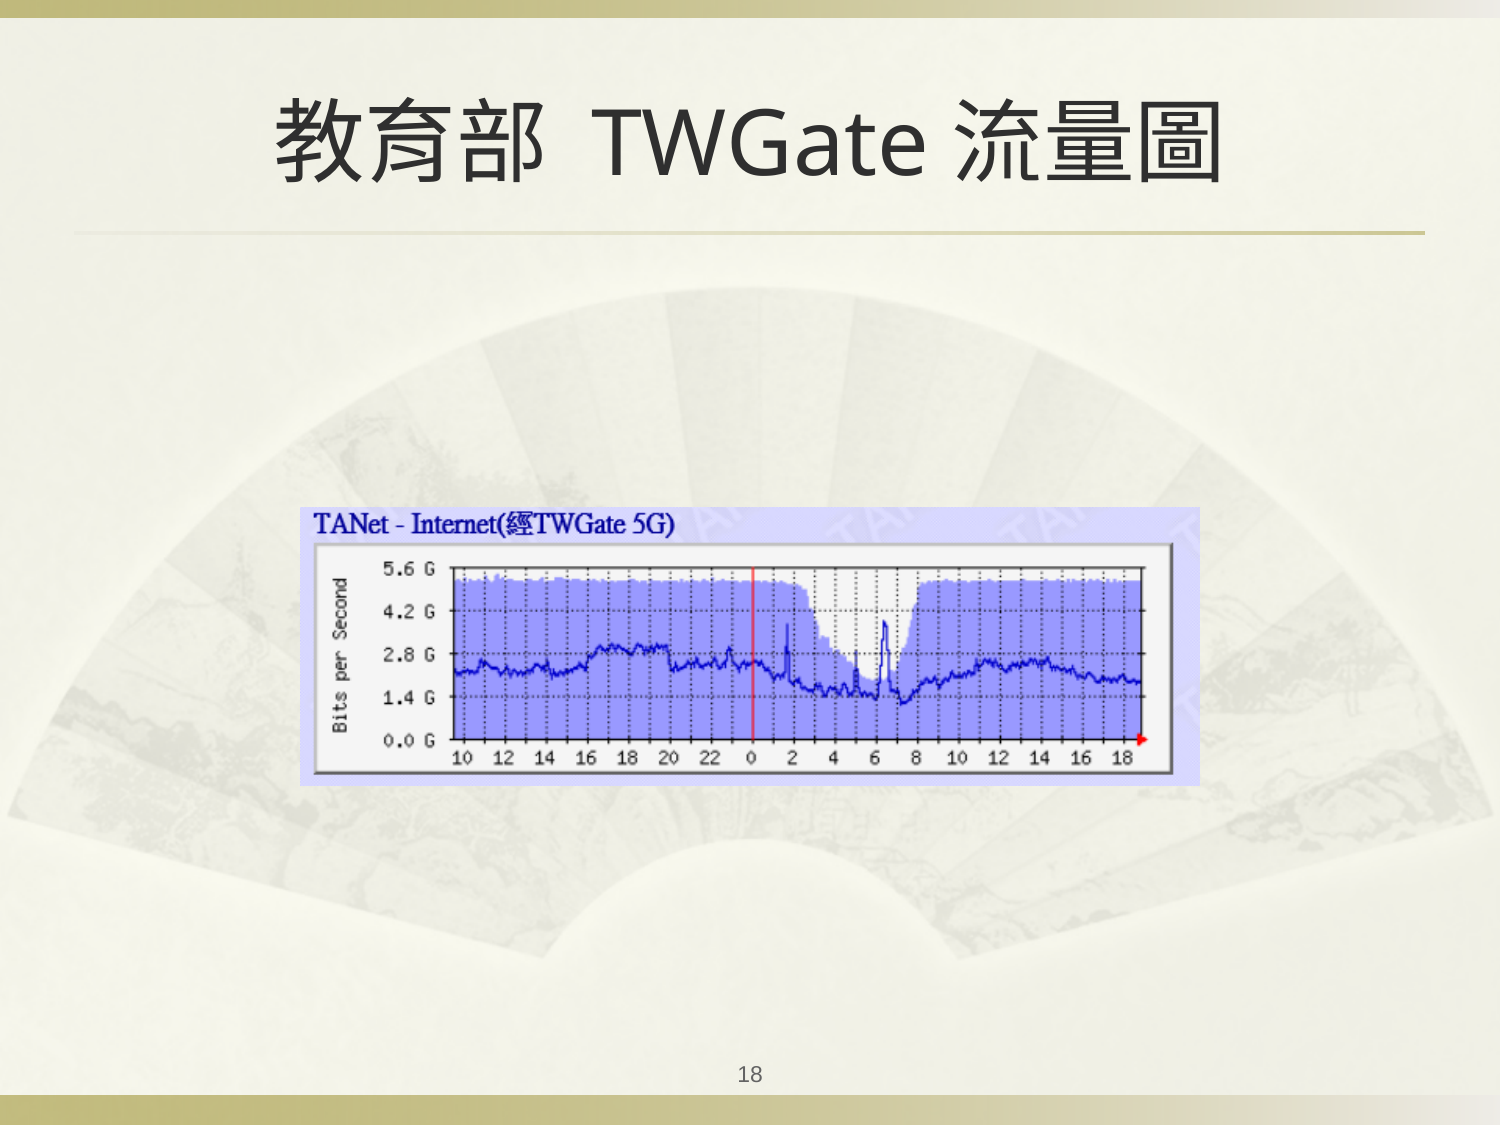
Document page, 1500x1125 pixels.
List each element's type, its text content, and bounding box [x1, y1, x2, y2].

slide_number 18 [675, 1050, 825, 1097]
title 教育部 TWGate流量圖 [75, 45, 1425, 233]
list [299, 507, 1201, 787]
